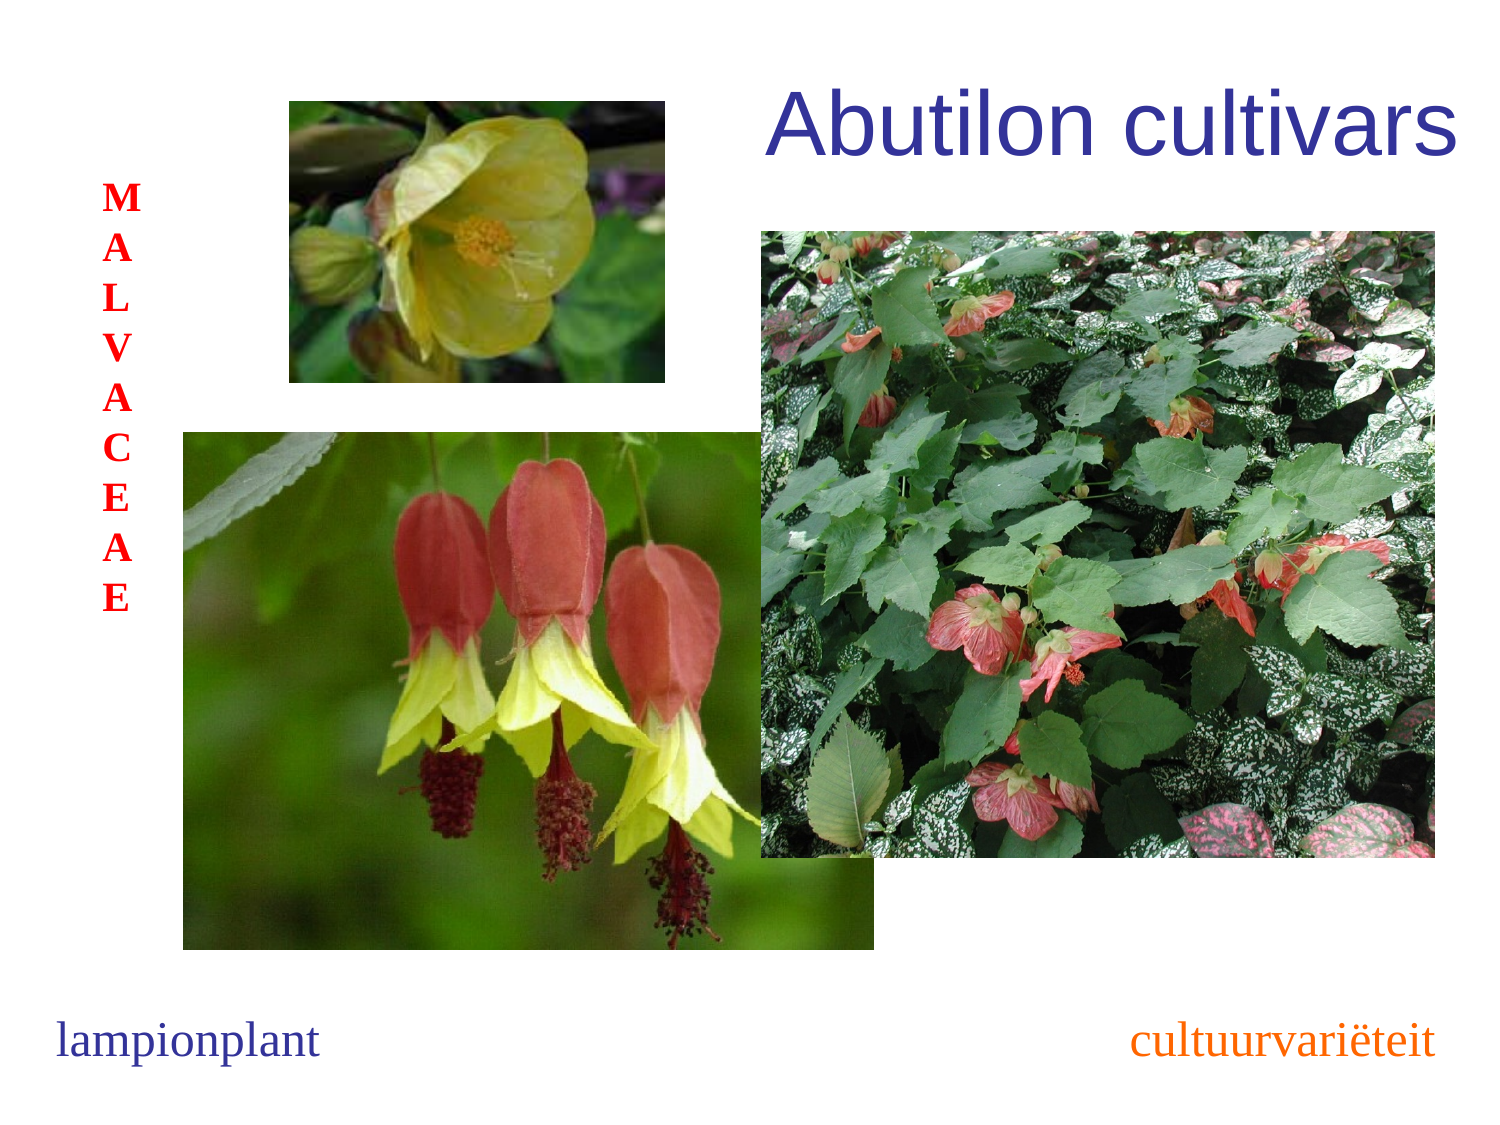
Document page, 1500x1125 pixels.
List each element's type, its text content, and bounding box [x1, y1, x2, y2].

text_box cultuurvariëteit [738, 999, 1451, 1075]
title Abutilon cultivars [200, 24, 1475, 213]
picture [182, 231, 1435, 951]
text_box lampionplant [41, 999, 738, 1075]
picture [288, 101, 665, 384]
text_box MALVACEAE [87, 162, 150, 628]
